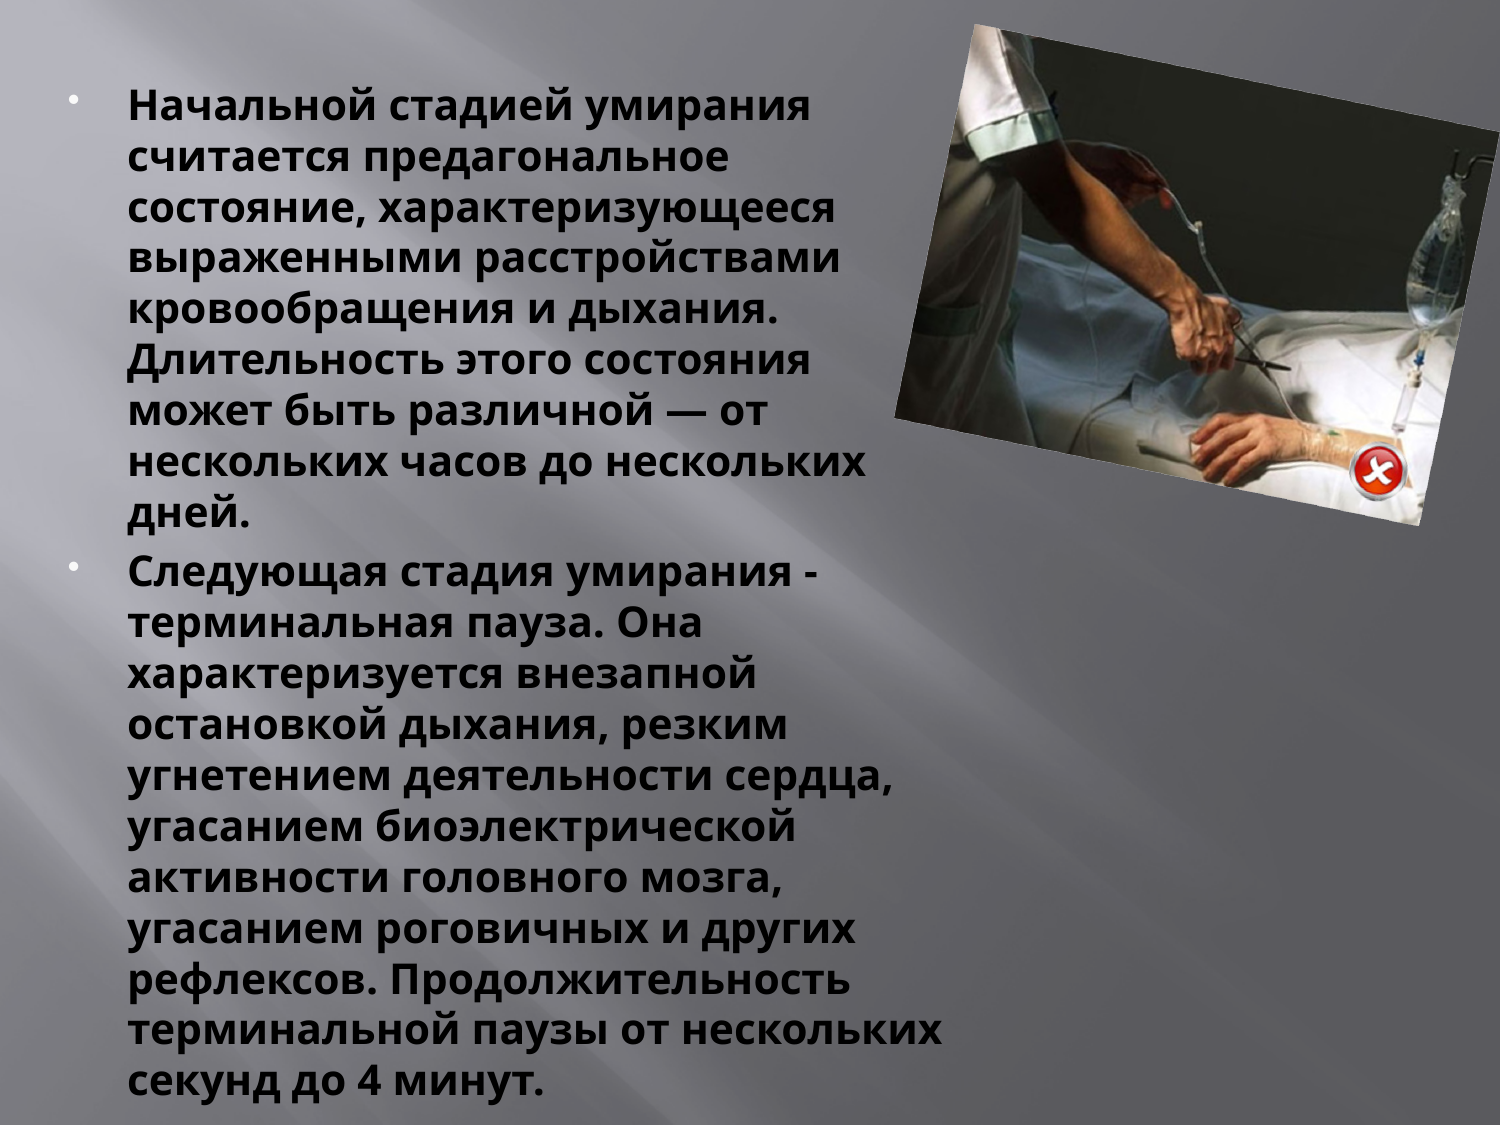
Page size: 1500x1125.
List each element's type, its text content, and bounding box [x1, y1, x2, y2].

picture [895, 25, 1499, 525]
list Начальной стадией умирания считается предагональное состояние, характеризующееся выраженными расстройствами кровообращения и дыхания. Длительность этого состояния может быть различной — от нескольких часов до нескольких дней. Следующая стадия умирания - терминальная пауза. Она характеризуется внезапной остановкой дыхания, резким угнетением деятельности сердца, угасанием биоэлектрической активности головного мозга, угасанием роговичных и других рефлексов. Продолжительность терминальной паузы от нескольких секунд до 4 минут. [35, 70, 968, 1125]
